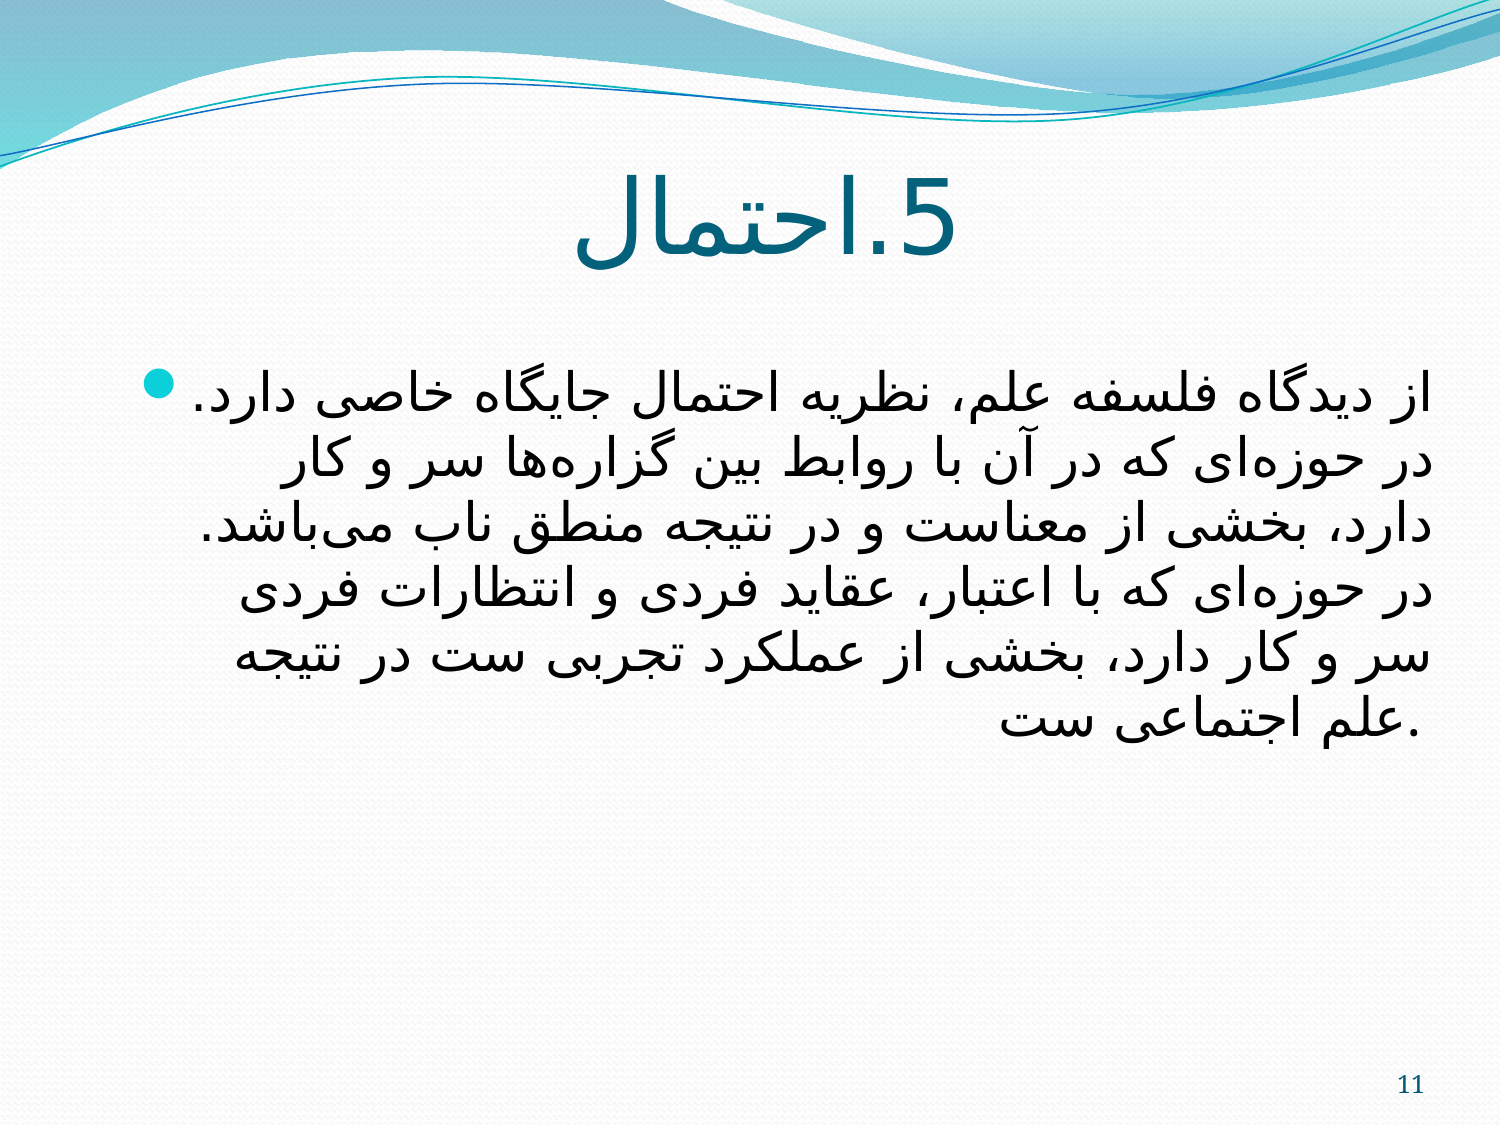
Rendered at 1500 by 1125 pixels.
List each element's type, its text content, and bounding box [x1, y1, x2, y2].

title 5.احتمال [75, 115, 1425, 303]
list از دیدگاه فلسفه علم، نظریه احتمال جایگاه خاصی دارد. در حوزه‌ای که در آن با روابط بین گزاره‌ها سر و کار دارد، بخشی از معناست و در نتیجه منطق ناب می‌باشد. در حوزه‌ای که با اعتبار، عقاید فردی و انتظارات فردی سر و کار دارد، بخشی از عملکرد تجربی ست در نتیجه علم اجتماعی ست. [99, 350, 1450, 1125]
slide_number 11 [1299, 1042, 1425, 1103]
